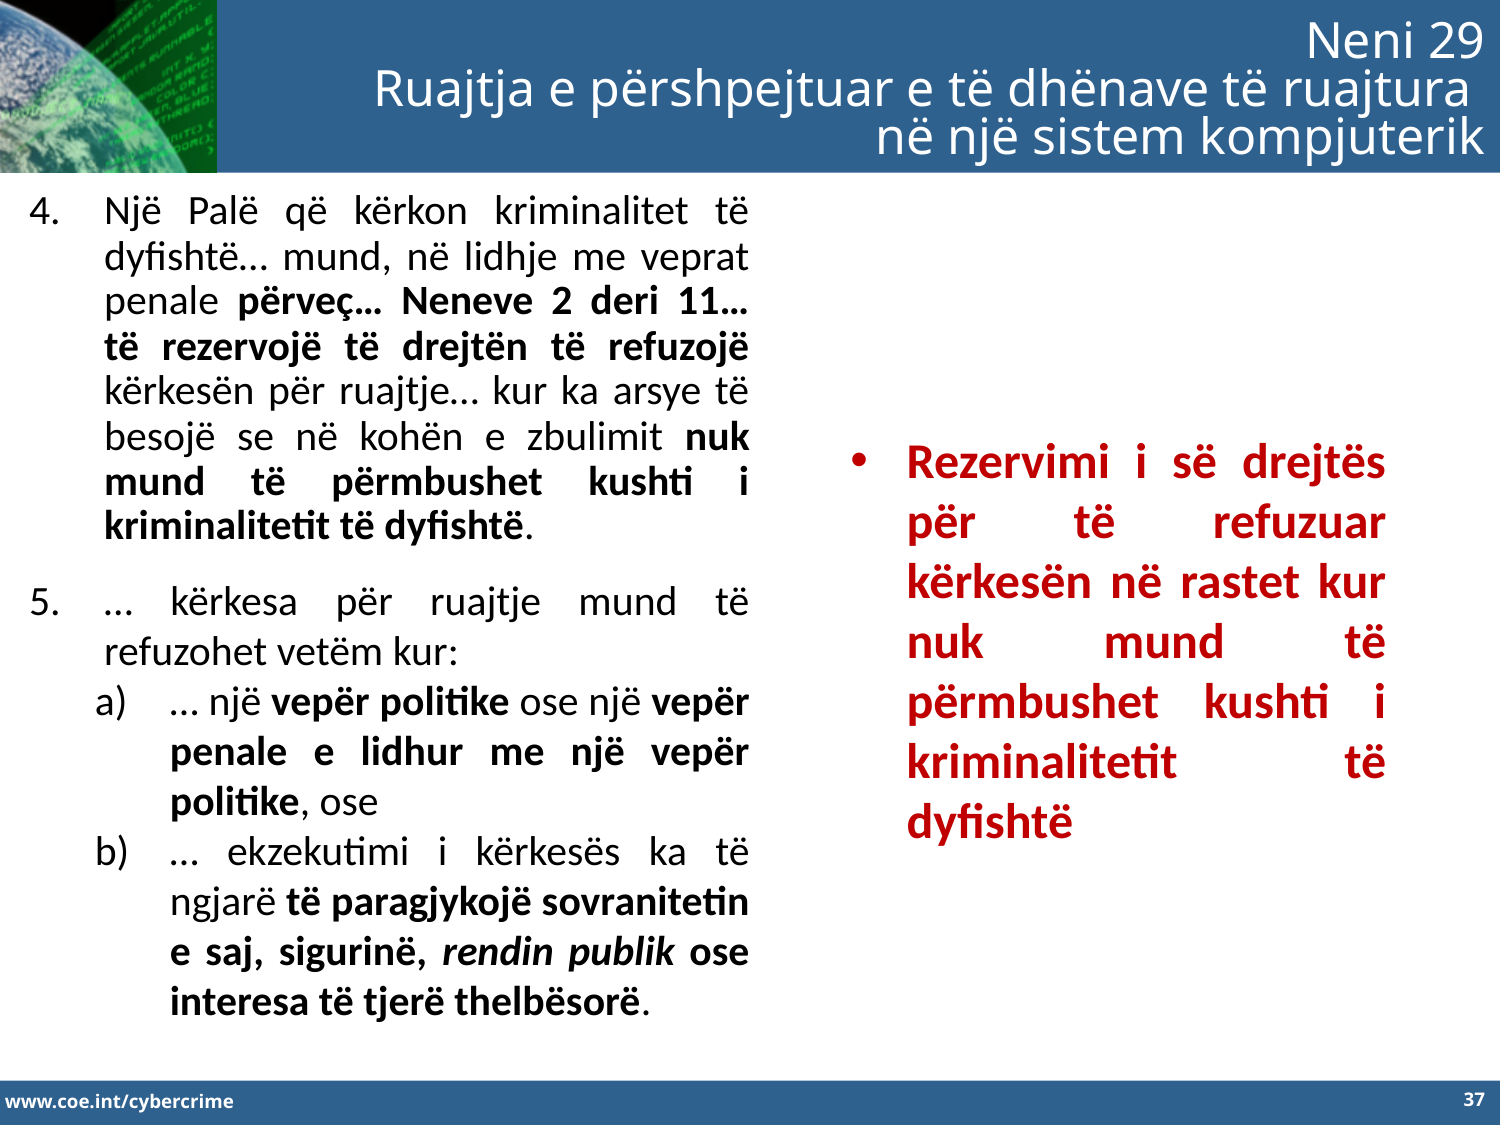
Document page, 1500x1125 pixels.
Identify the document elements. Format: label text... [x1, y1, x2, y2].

text_box Një Palë që kërkon kriminalitet të dyfishtë… mund, në lidhje me veprat penale përveç… Neneve 2 deri 11… të rezervojë të drejtën të refuzojë kërkesën për ruajtje… kur ka arsye të besojë se në kohën e zbulimit nuk mund të përmbushet kushti i kriminalitetit të dyfishtë. … kërkesa për ruajtje mund të refuzohet vetëm kur: … një vepër politike ose një vepër penale e lidhur me një vepër politike, ose … ekzekutimi i kërkesës ka të ngjarë të paragjykojë sovranitetin e saj, sigurinë, rendin publik ose interesa të tjerë thelbësorë. [14, 181, 765, 1032]
slide_number 37 [1149, 1079, 1500, 1125]
text_box Rezervimi i së drejtës për të refuzuar kërkesën në rastet kur nuk mund të përmbushet kushti i kriminalitetit të dyfishtë [835, 421, 1402, 857]
picture [0, 1, 217, 173]
text_box Neni 29 Ruajtja e përshpejtuar e të dhënave të ruajtura në një sistem kompjuterik [324, 15, 1500, 168]
